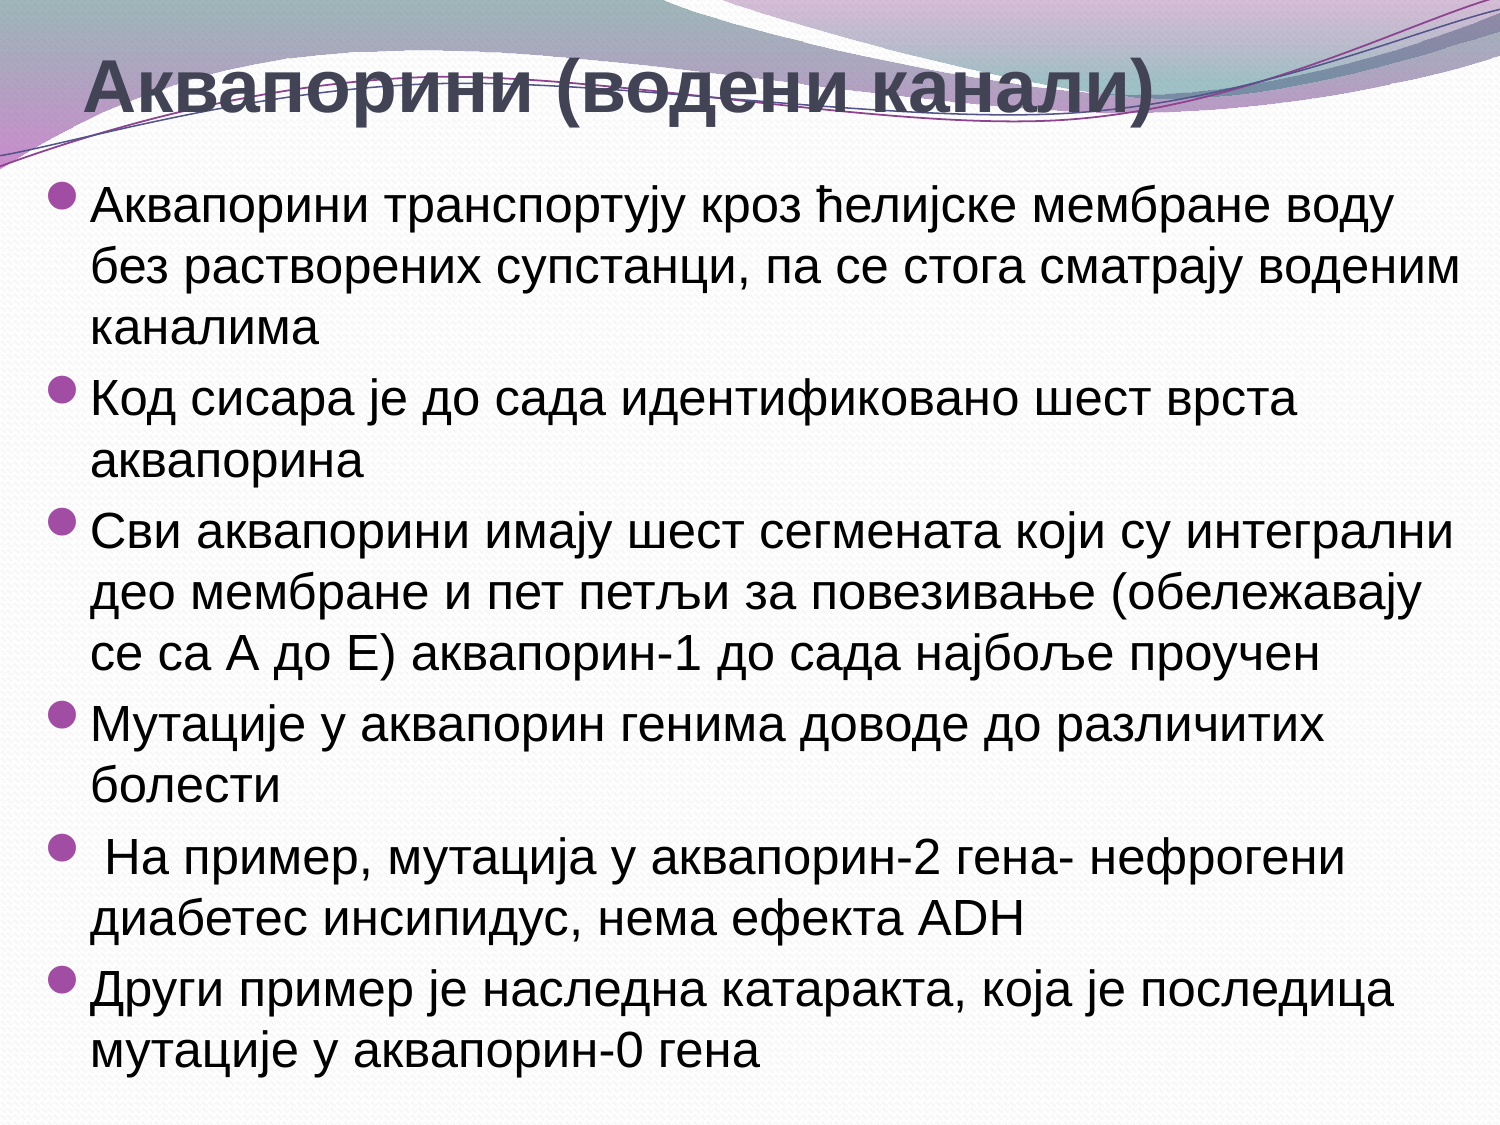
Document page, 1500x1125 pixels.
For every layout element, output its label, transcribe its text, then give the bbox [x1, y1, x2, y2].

title Аквапорини (водени канали) [82, 0, 1432, 128]
list Аквапорини транспортују кроз ћелијске мембране воду без растворених супстанци, па се стога сматрају воденим каналима Код сисара је до сада идентификовано шест врста аквапорина Сви аквапорини имају шест сегмената који су интегрални део мембране и пет петљи за повезивање (обележавају се са А до Е) аквапорин-1 до сада најбоље проучен Мутације у аквапорин генима доводе до различитих болести На пример, мутација у аквапорин-2 генa- нефрогени диабетес инсипидус, нема ефекта АDH Други пример је наследна катаракта, која је последица мутације у аквапорин-0 генa [29, 164, 1483, 1106]
